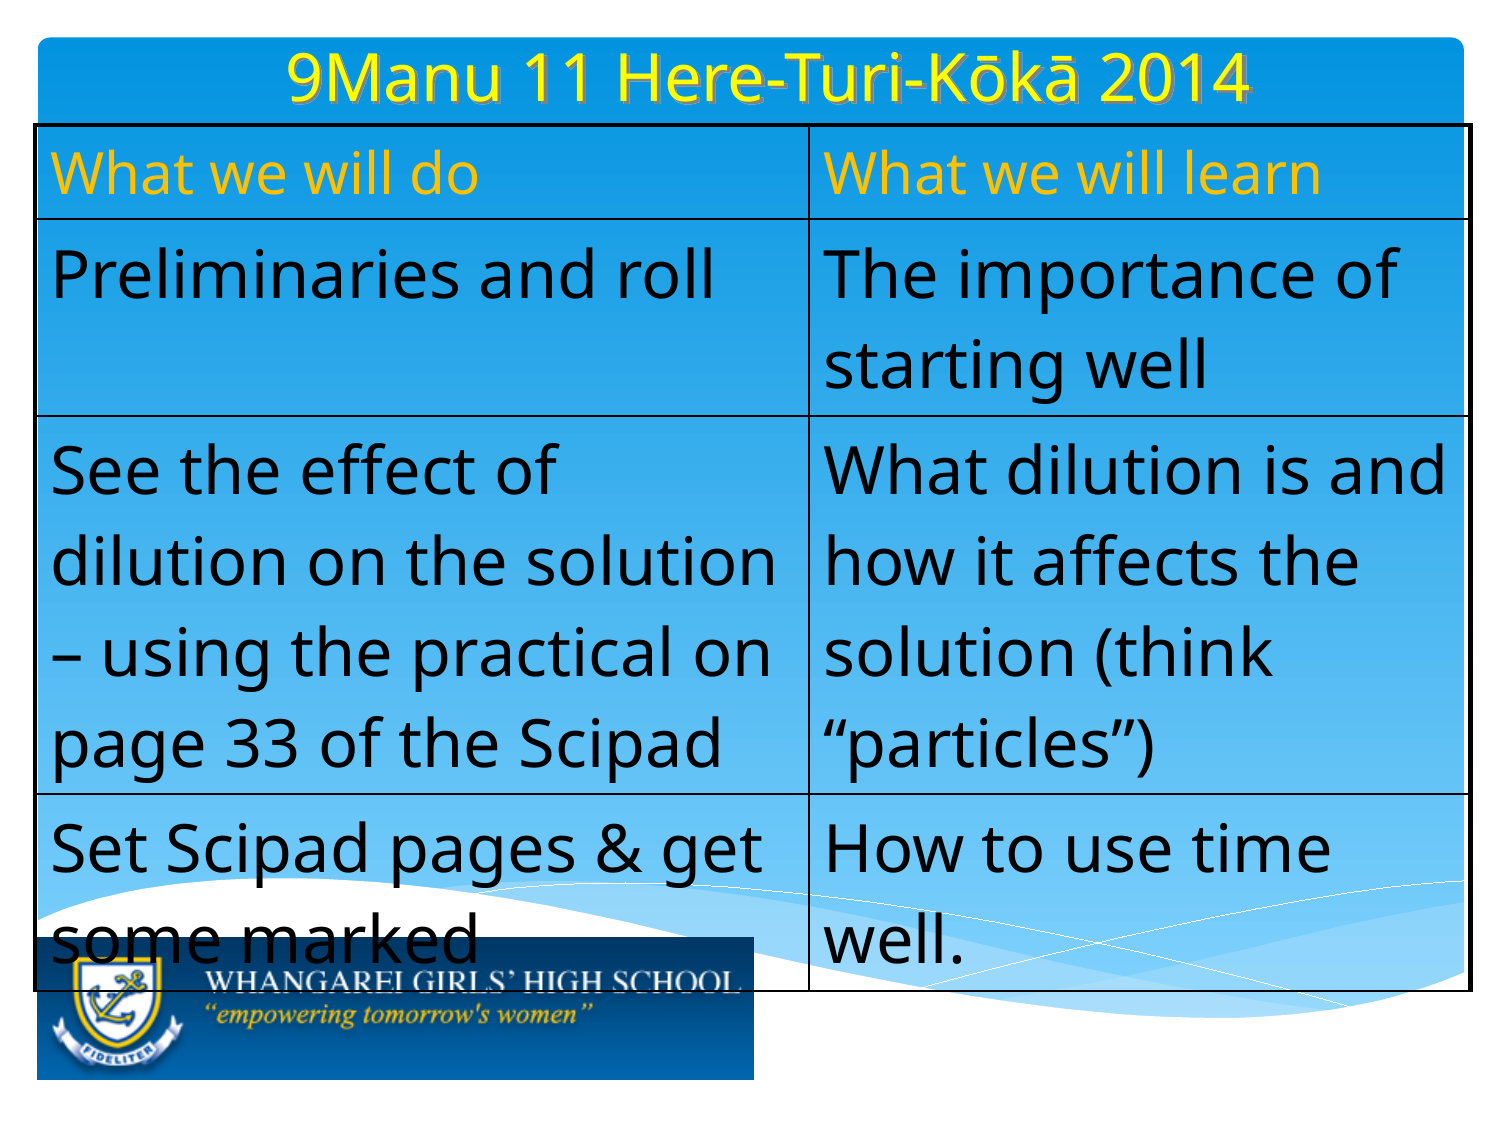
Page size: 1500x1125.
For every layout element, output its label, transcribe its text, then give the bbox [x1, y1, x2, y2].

picture [37, 937, 754, 1080]
table_header What we will learn [810, 127, 1468, 218]
table_cell Set Scipad pages & get some marked [37, 795, 808, 990]
table_cell What dilution is and how it affects the solution (think “particles”) [810, 417, 1468, 793]
table_cell The importance of starting well [810, 220, 1468, 415]
table_cell See the effect of dilution on the solution – using the practical on page 33 of the Scipad [37, 417, 808, 793]
text_box 9Manu 11 Here-Turi-Kōkā 2014 [162, 24, 1375, 123]
table_cell How to use time well. [810, 795, 1468, 990]
table_cell Preliminaries and roll [37, 220, 808, 415]
table_header What we will do [37, 127, 808, 218]
